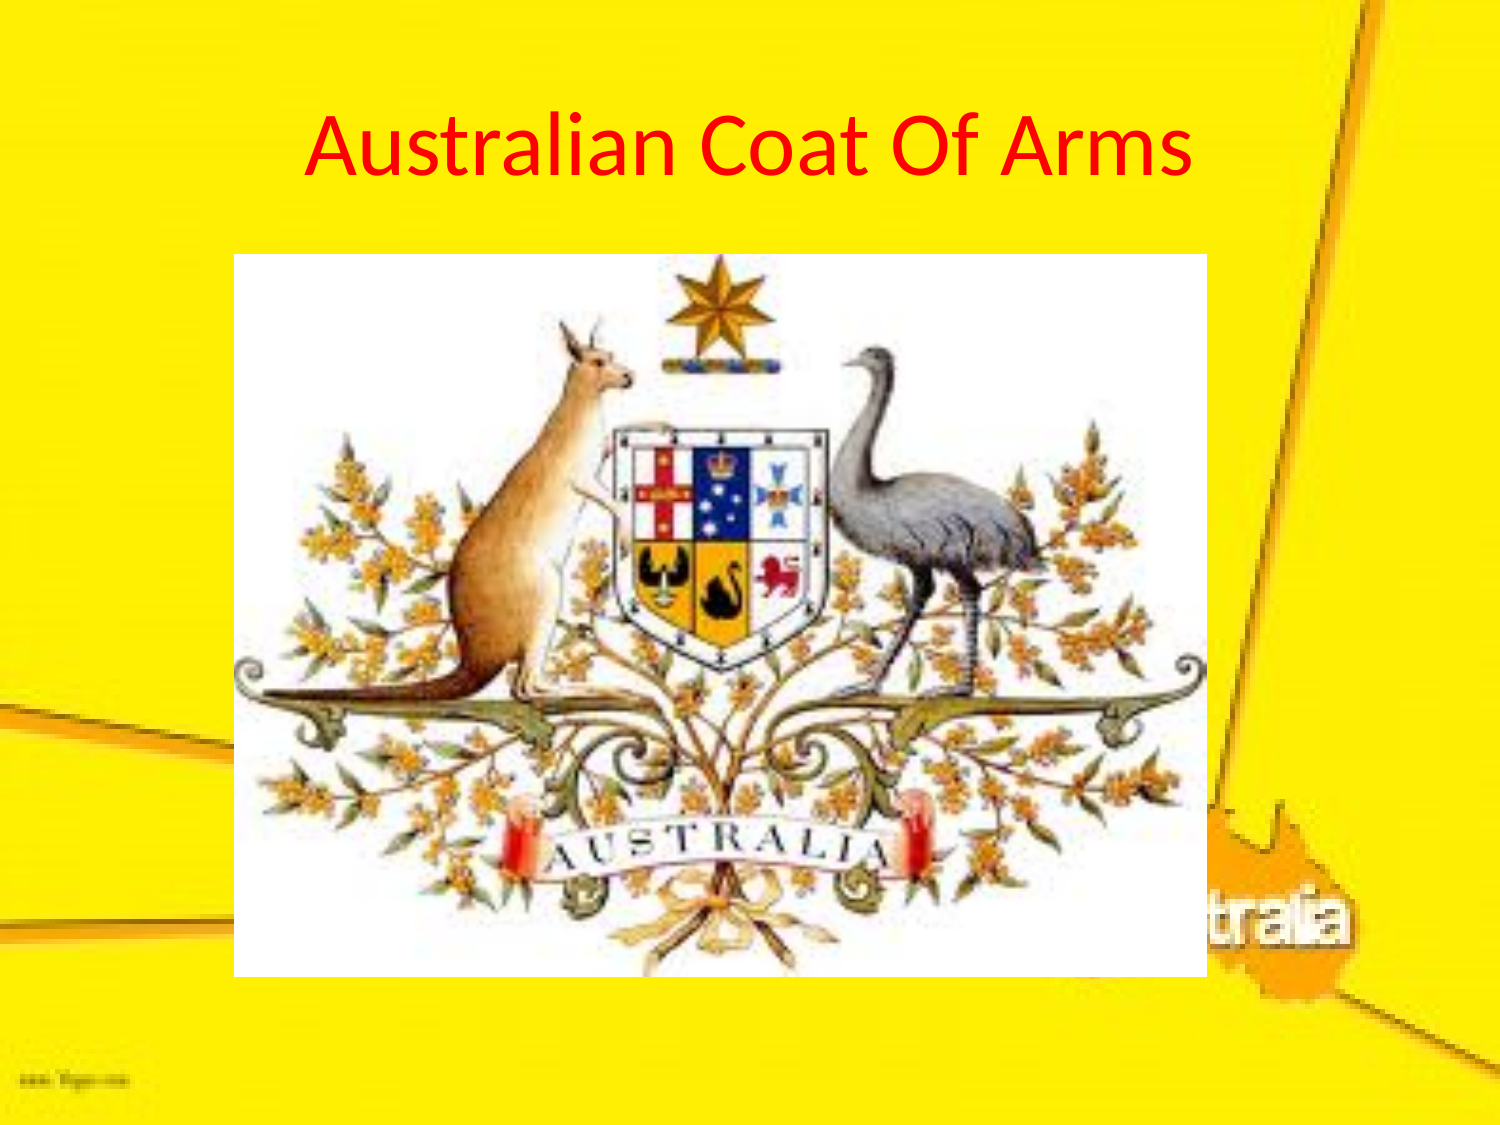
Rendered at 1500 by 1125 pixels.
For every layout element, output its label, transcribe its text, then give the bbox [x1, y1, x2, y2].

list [234, 254, 1208, 977]
title Australian Coat Of Arms [75, 45, 1425, 233]
picture [0, 0, 1500, 1125]
